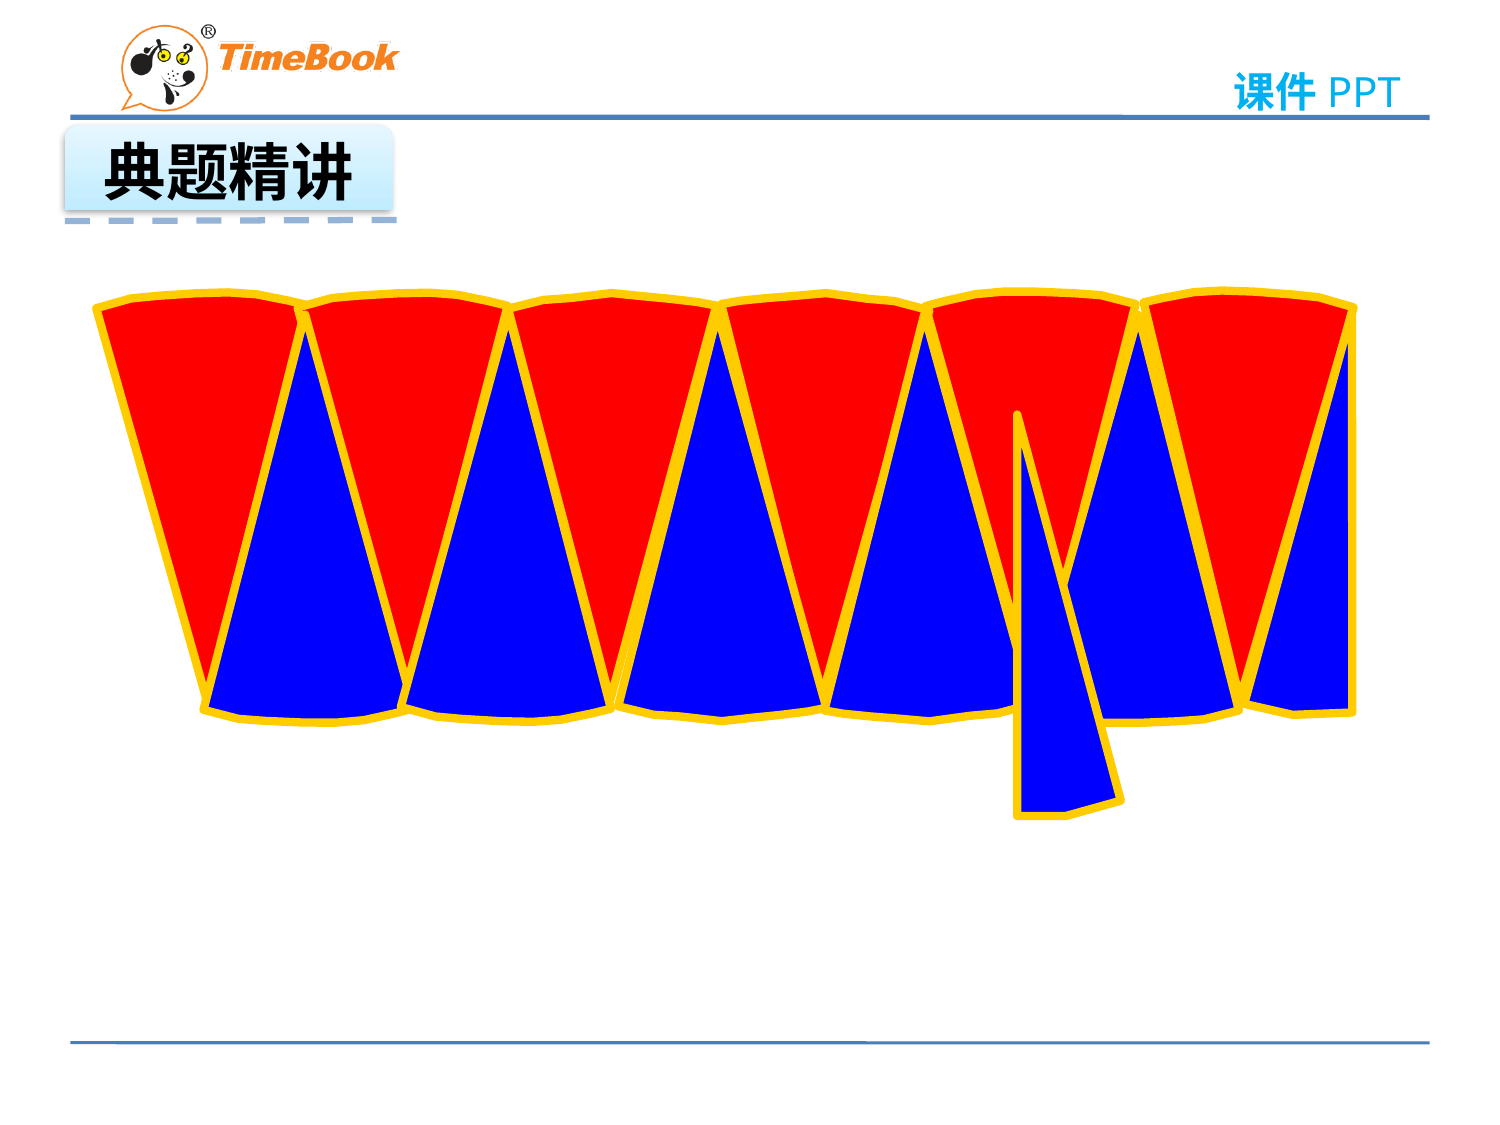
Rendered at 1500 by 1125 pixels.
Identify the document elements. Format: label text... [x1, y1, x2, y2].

text_box [618, 690, 826, 722]
text_box [1244, 311, 1353, 715]
picture [118, 22, 408, 113]
text_box 典题精讲 [64, 124, 394, 212]
text_box [1092, 690, 1239, 723]
text_box [203, 690, 408, 723]
text_box [400, 690, 611, 722]
text_box [824, 690, 1017, 722]
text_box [147, 270, 1302, 682]
text_box [1017, 690, 1121, 817]
